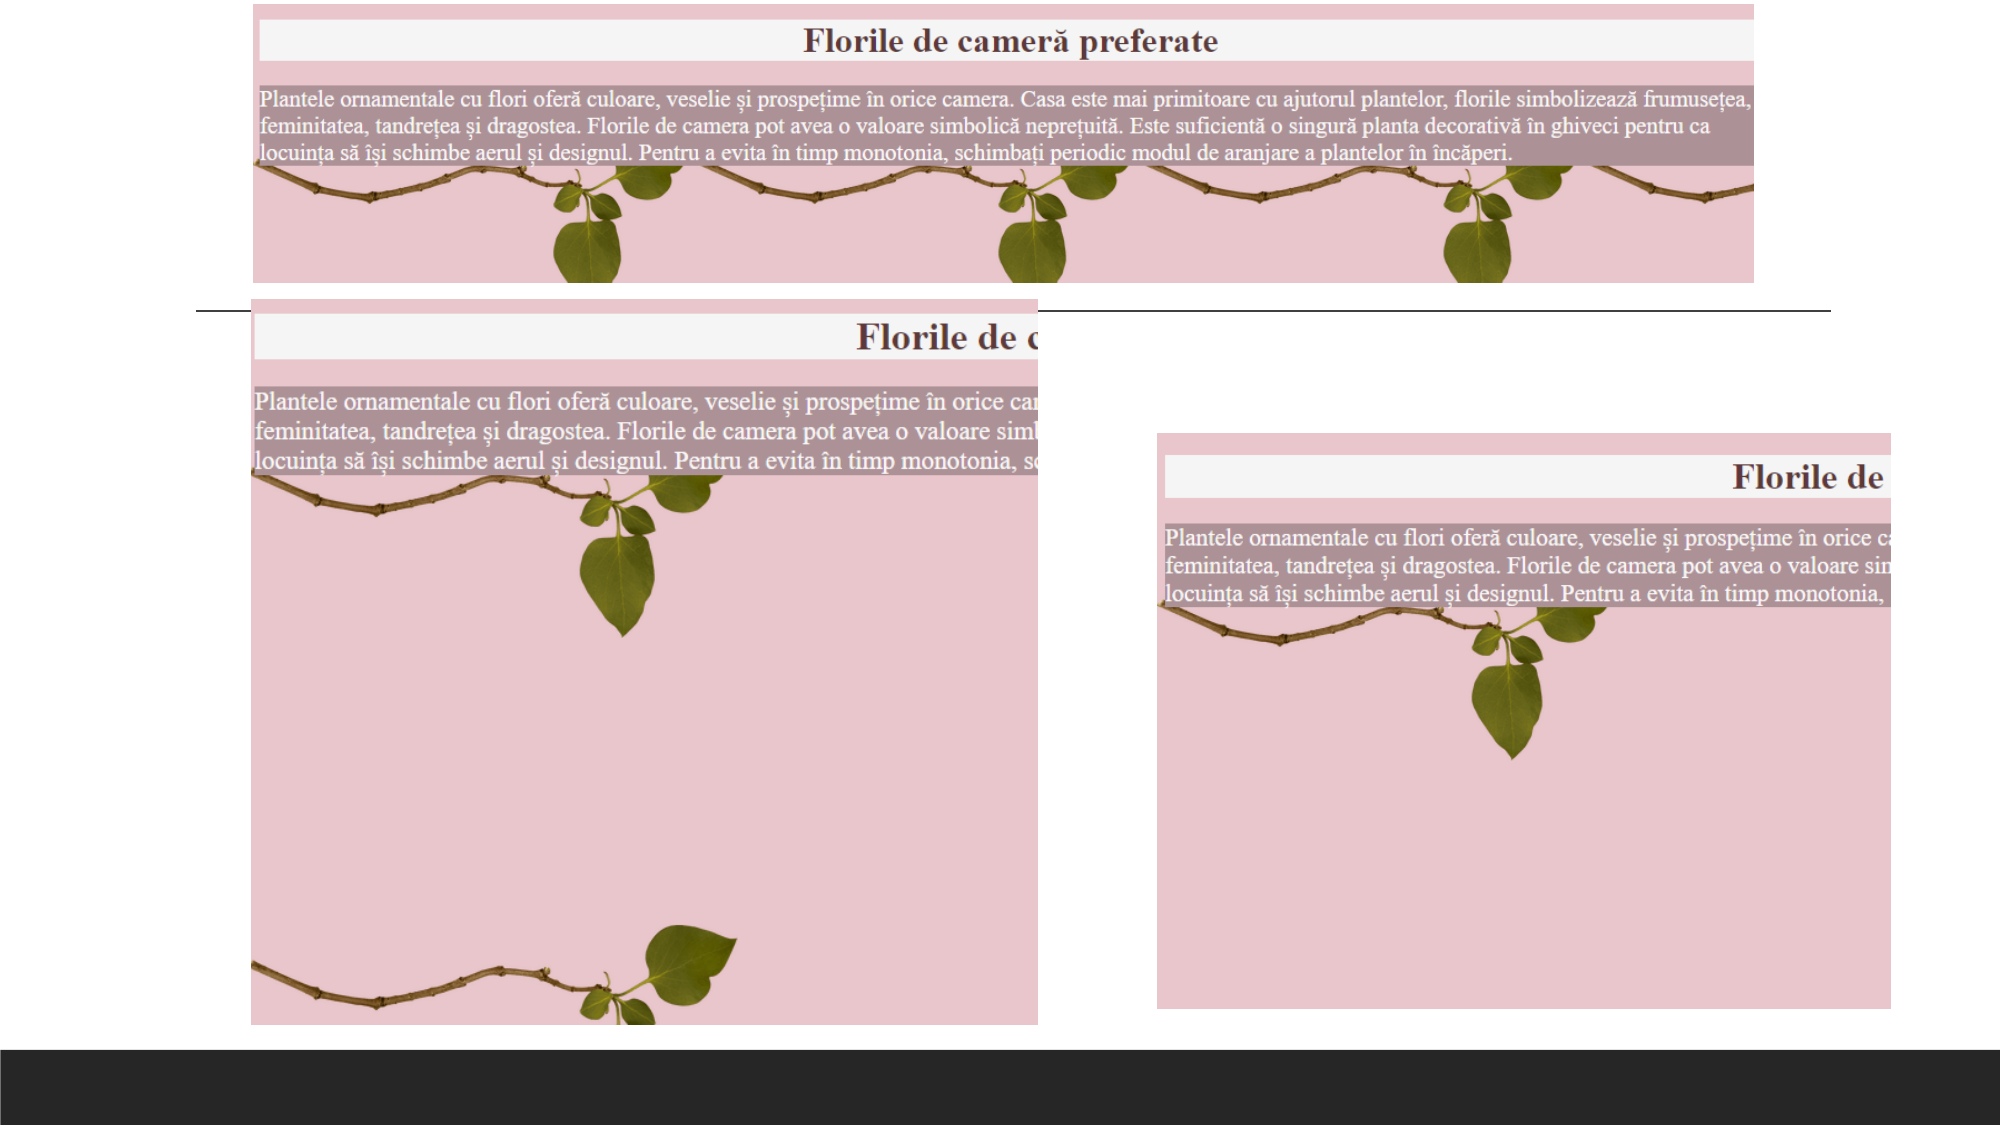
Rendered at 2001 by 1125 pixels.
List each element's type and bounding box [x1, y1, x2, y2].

picture [252, 4, 1754, 284]
picture [1156, 433, 1891, 1010]
picture [250, 299, 1039, 1026]
